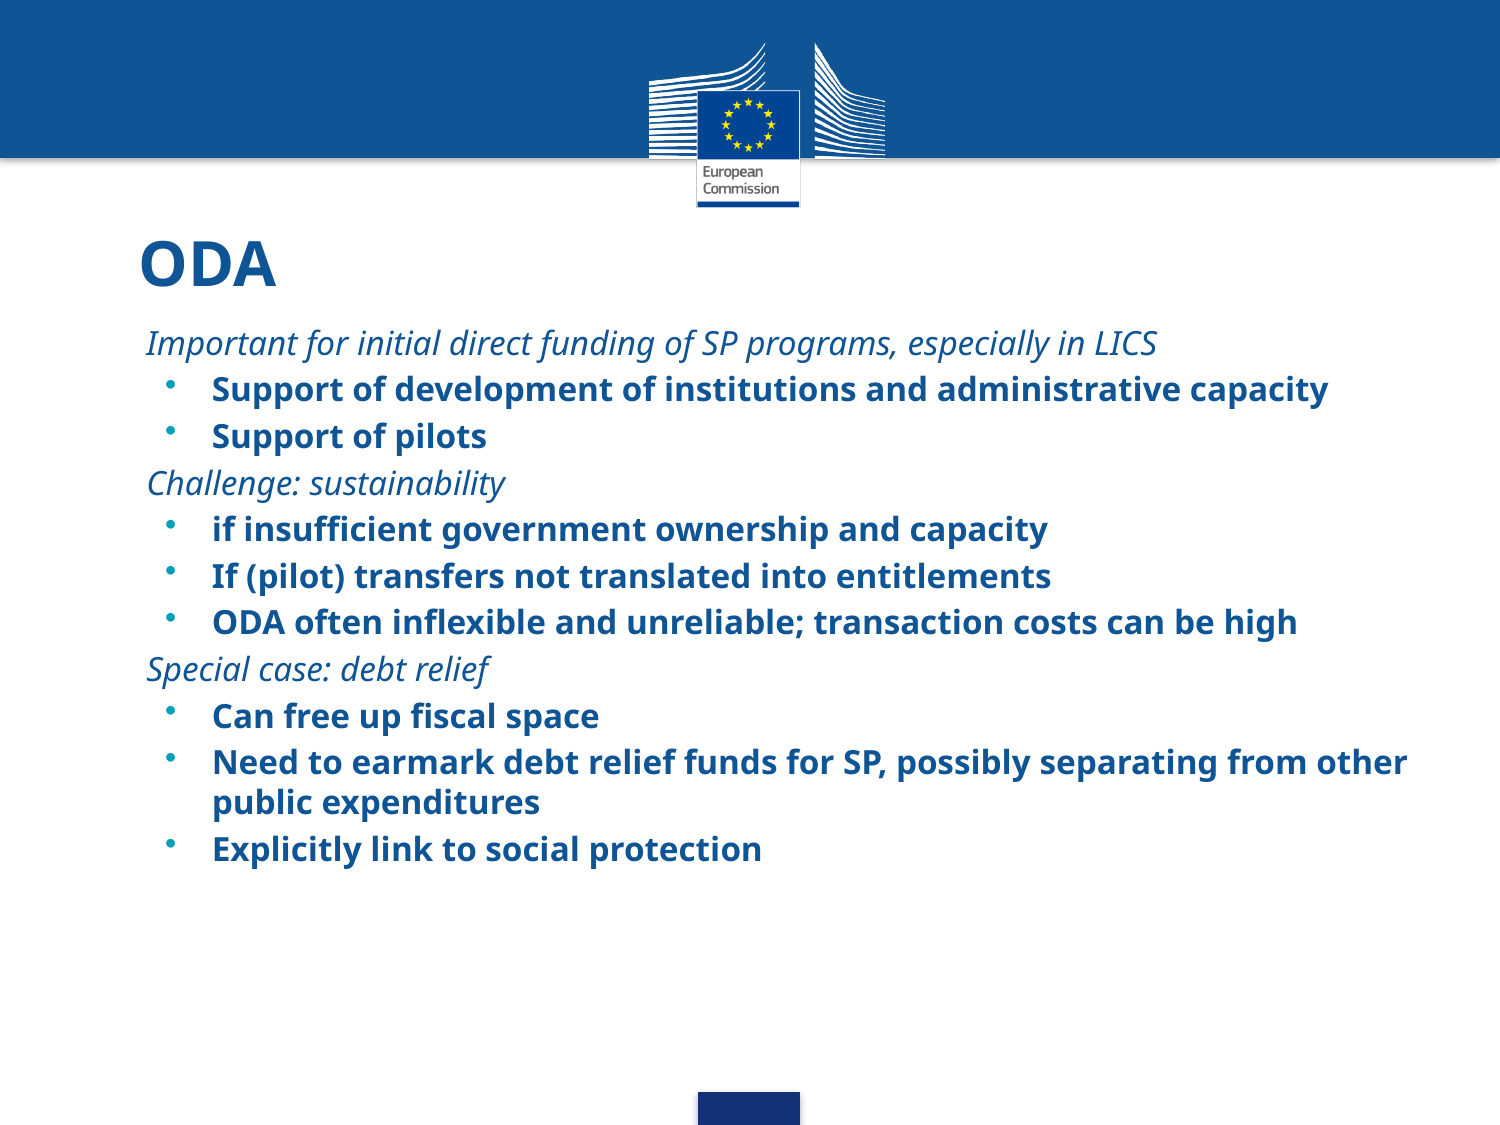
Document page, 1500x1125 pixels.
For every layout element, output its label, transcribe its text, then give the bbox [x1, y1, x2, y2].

picture [649, 42, 885, 184]
list Important for initial direct funding of SP programs, especially in LICS Support of development of institutions and administrative capacity Support of pilots Challenge: sustainability if insufficient government ownership and capacity If (pilot) transfers not translated into entitlements ODA often inflexible and unreliable; transaction costs can be high Special case: debt relief Can free up fiscal space Need to earmark debt relief funds for SP, possibly separating from other public expenditures Explicitly link to social protection [75, 314, 1425, 1071]
title ODA [64, 184, 1415, 339]
